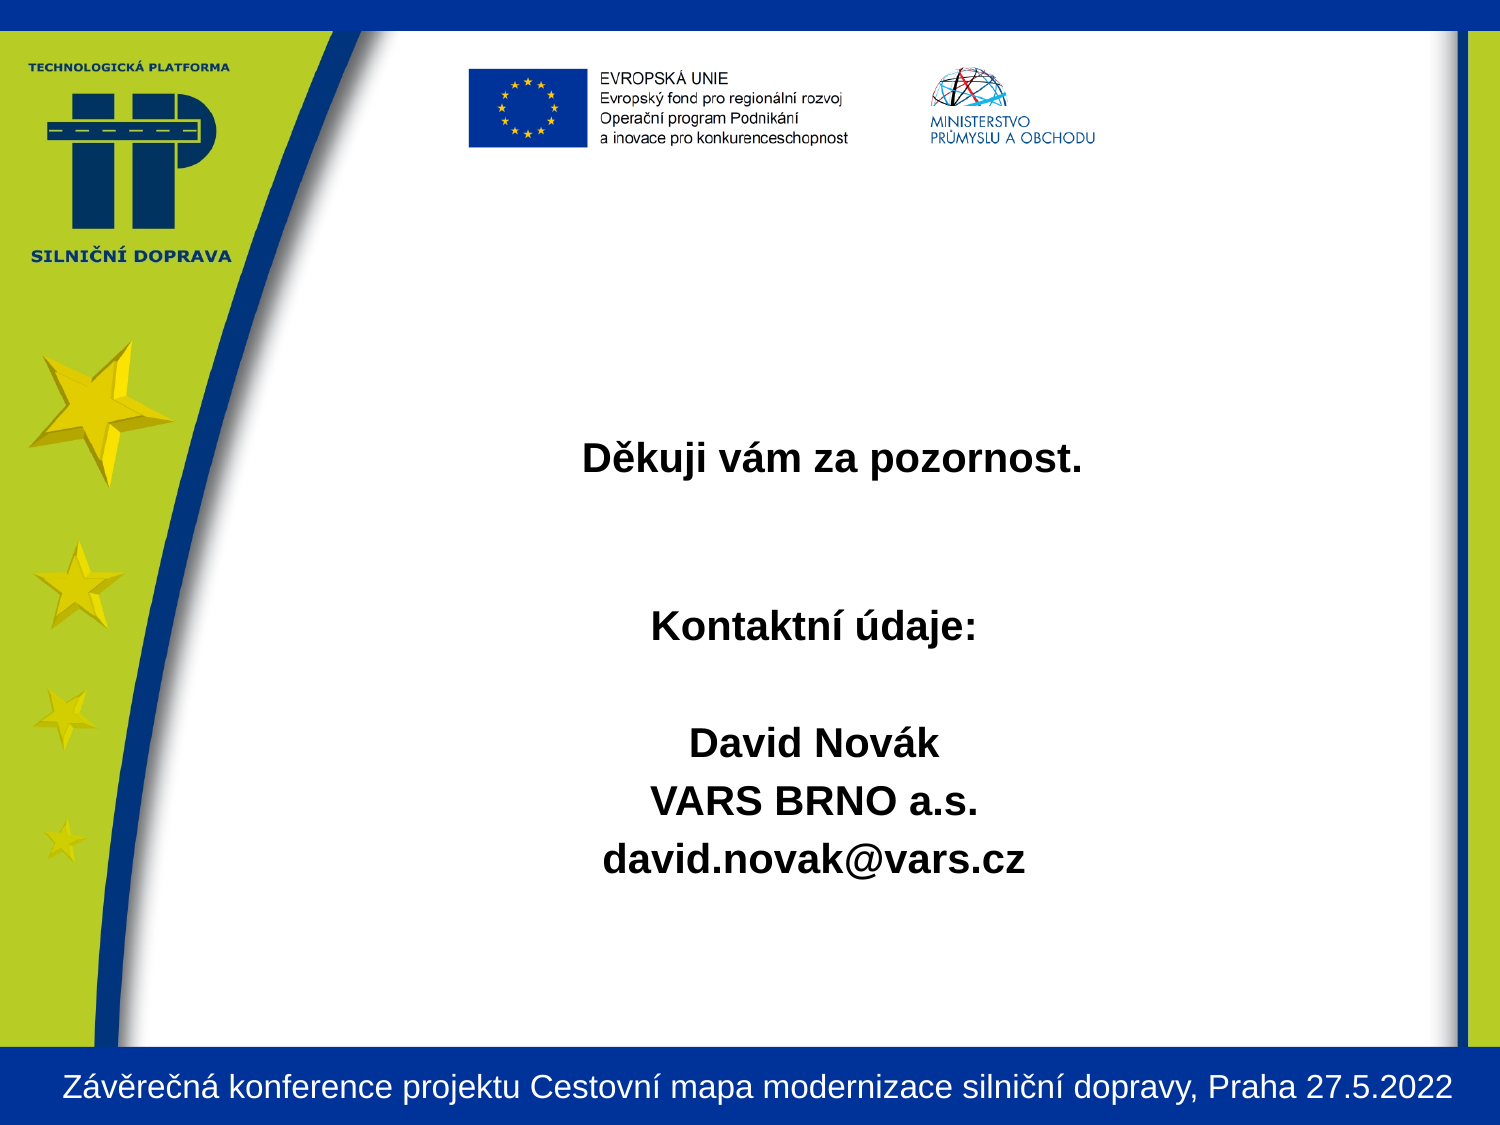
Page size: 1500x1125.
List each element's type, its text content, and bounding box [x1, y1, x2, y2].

subtitle Kontaktní údaje: David Novák VARS BRNO a.s. david.novak@vars.cz [289, 591, 1340, 918]
text_box [0, 1046, 1500, 1125]
text_box Závěrečná konference projektu Cestovní mapa modernizace silniční dopravy, Praha 27.5.2022 [41, 1057, 1471, 1113]
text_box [442, 42, 1412, 173]
picture [0, 31, 1500, 1046]
title Děkuji vám za pozornost. [265, 326, 1399, 587]
